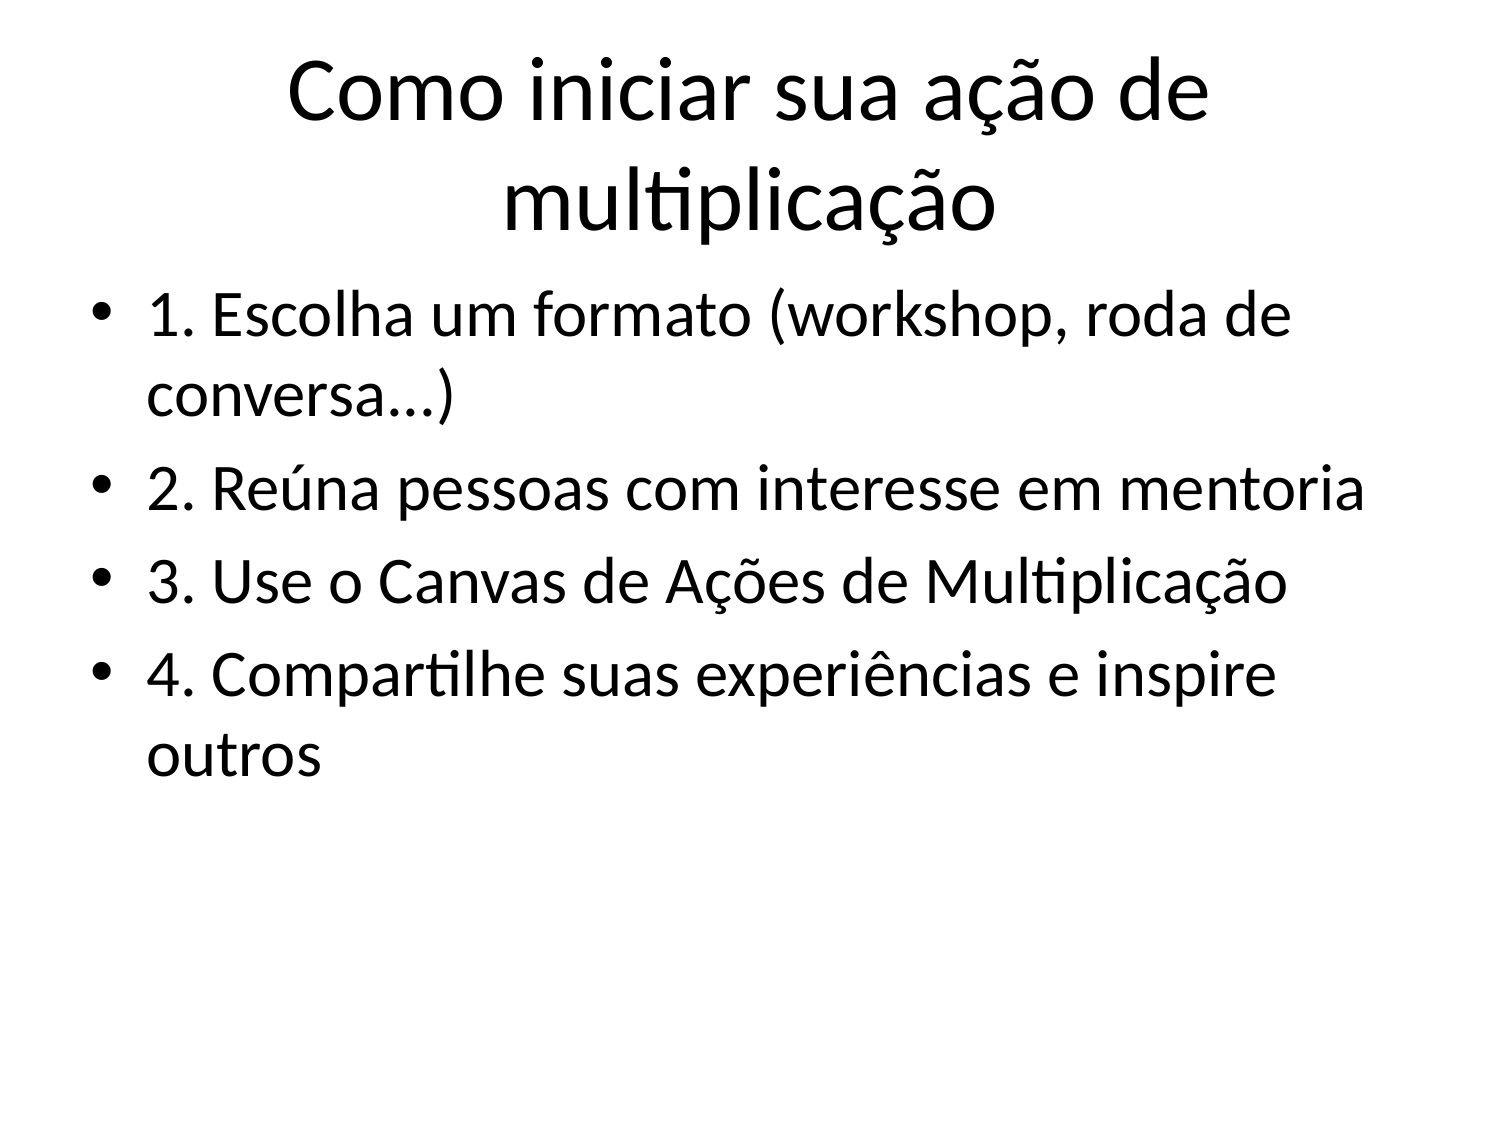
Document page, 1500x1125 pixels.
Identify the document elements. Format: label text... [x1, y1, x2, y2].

title Como iniciar sua ação de multiplicação [75, 45, 1425, 233]
list 1. Escolha um formato (workshop, roda de conversa...) 2. Reúna pessoas com interesse em mentoria 3. Use o Canvas de Ações de Multiplicação 4. Compartilhe suas experiências e inspire outros [75, 262, 1425, 1005]
